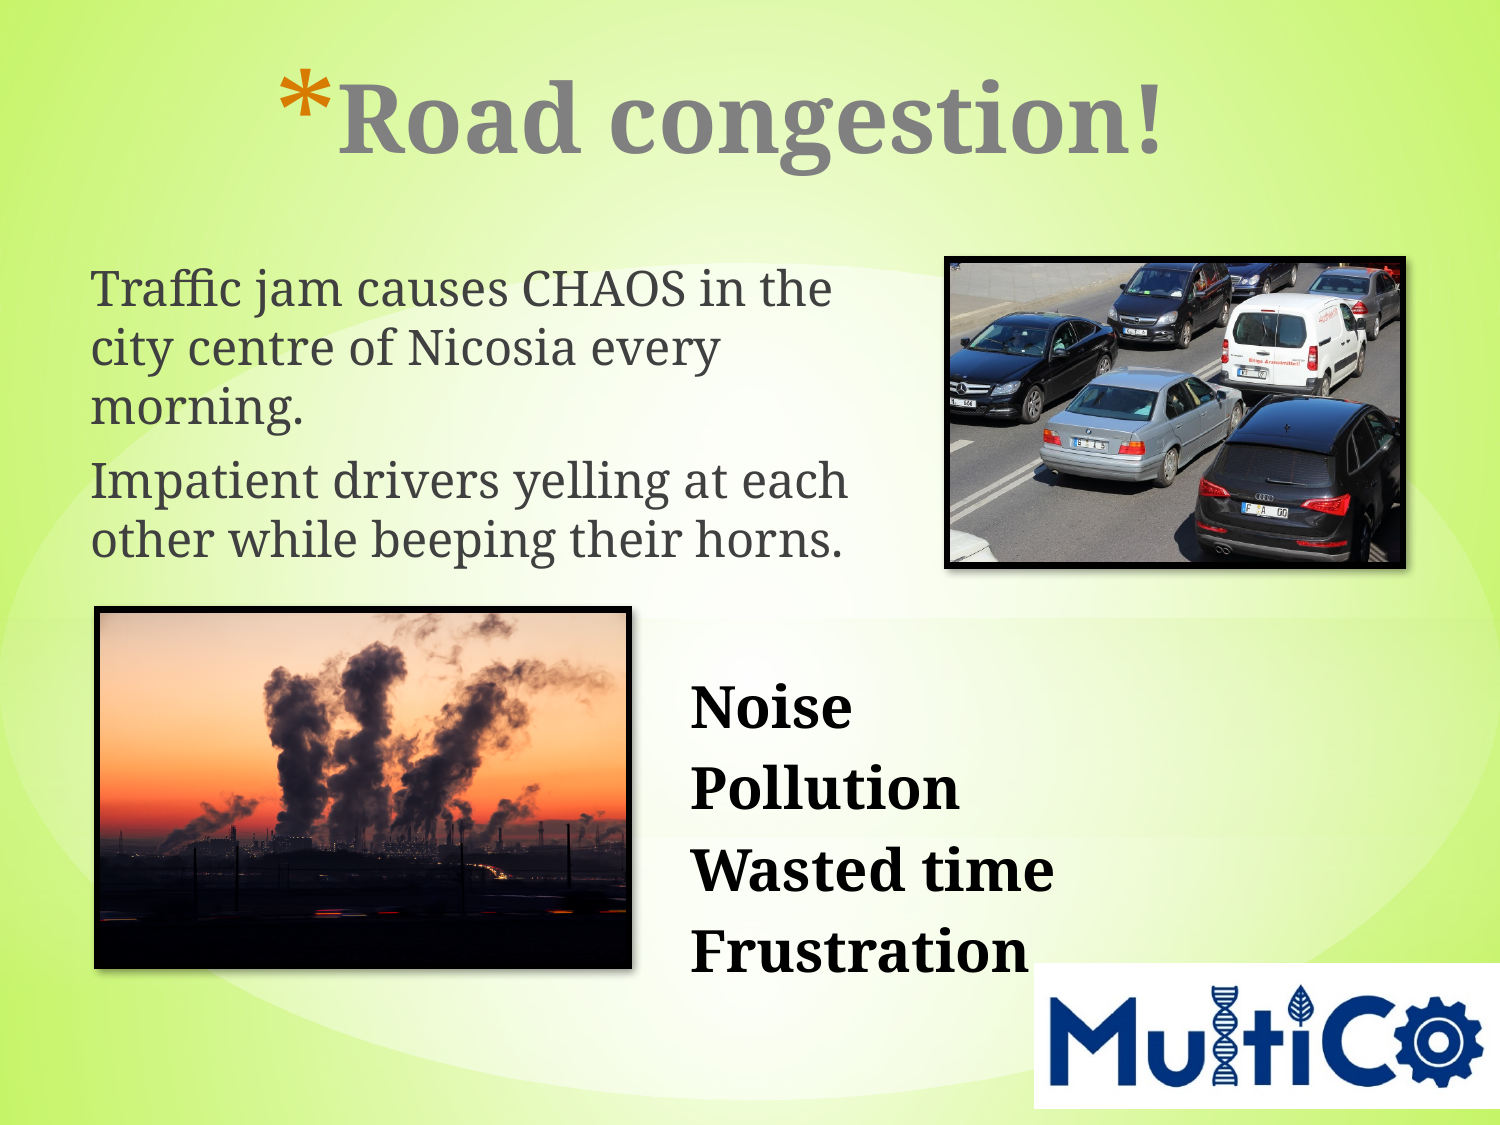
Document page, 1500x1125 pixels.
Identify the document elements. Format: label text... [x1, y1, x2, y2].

picture [1034, 962, 1500, 1109]
picture [99, 612, 627, 964]
list Traffic jam causes CHAOS in the city centre of Nicosia every morning. Impatient drivers yelling at each other while beeping their horns. [75, 249, 925, 575]
text_box Noise Pollution Wasted time Frustration [674, 662, 1363, 1063]
picture [949, 262, 1401, 563]
title Road congestion! [200, 50, 1269, 238]
